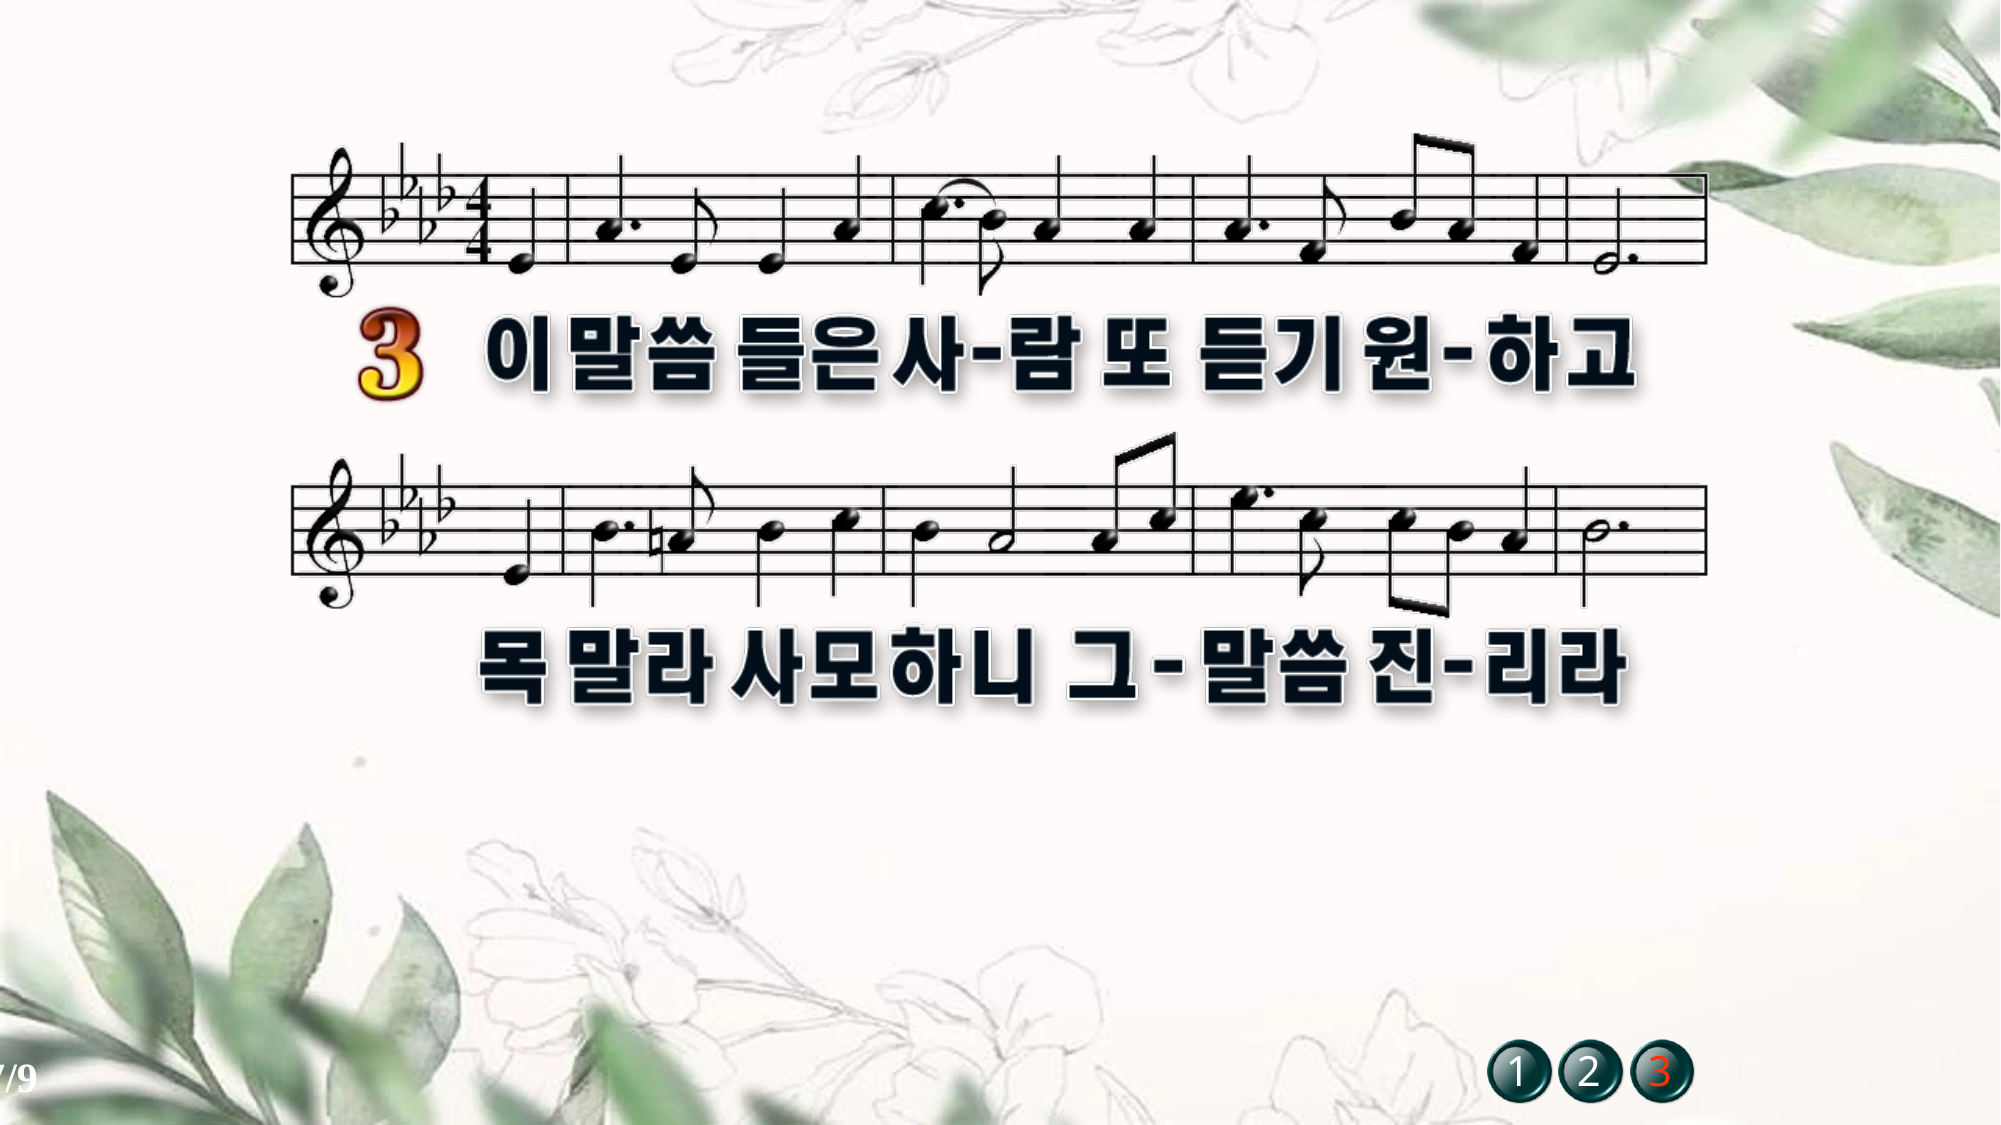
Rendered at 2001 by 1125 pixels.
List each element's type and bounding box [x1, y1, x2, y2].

text_box [1555, 1035, 1626, 1106]
picture [0, 0, 2001, 1125]
text_box [1484, 1035, 1555, 1106]
text_box [1627, 1035, 1697, 1106]
